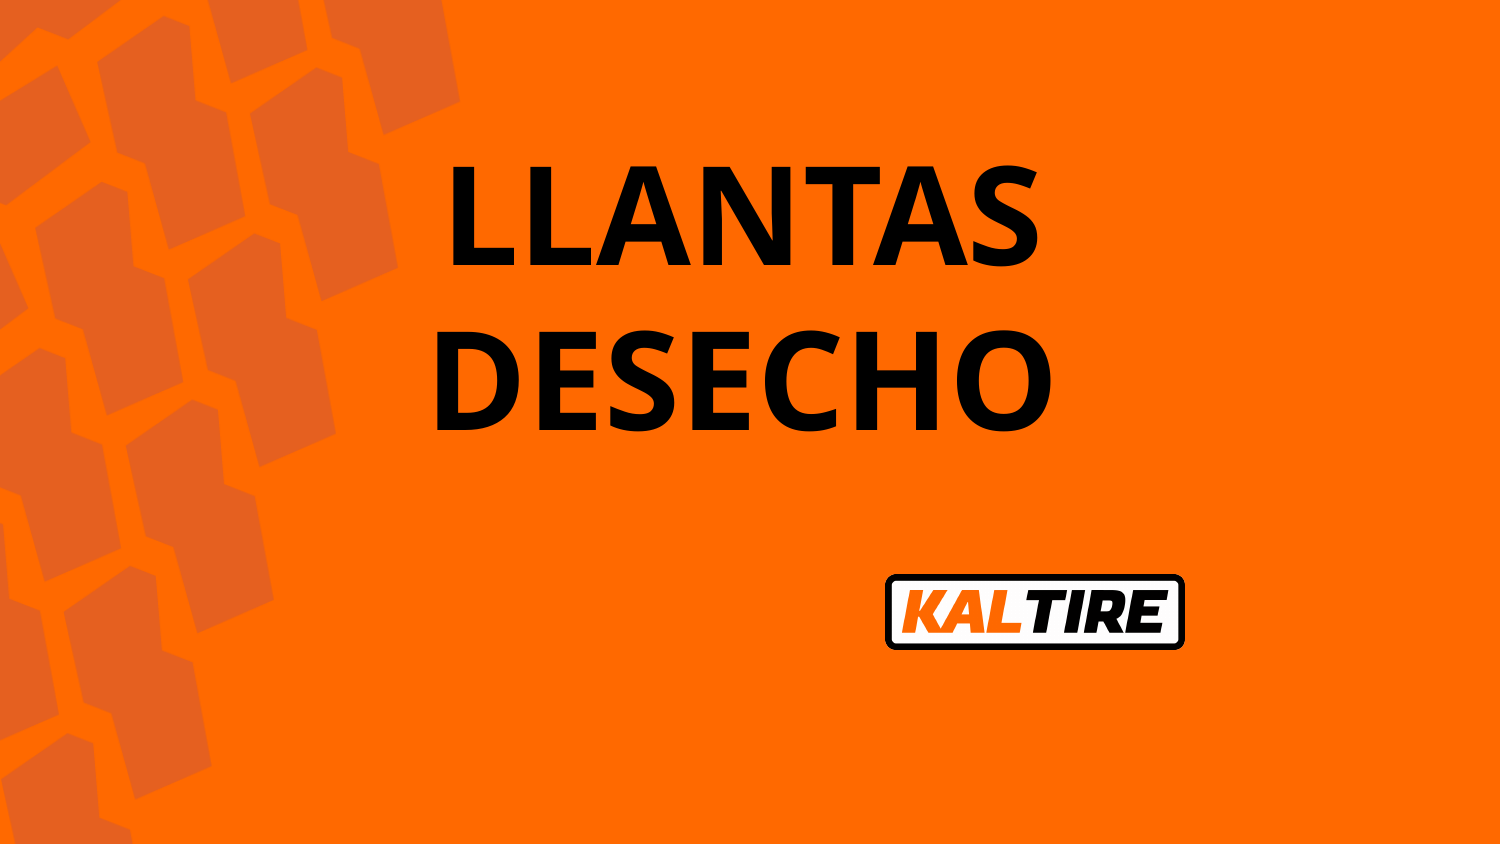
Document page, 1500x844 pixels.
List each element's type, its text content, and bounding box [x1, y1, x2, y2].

picture [0, 0, 1500, 844]
text_box LLANTAS DESECHO [227, 120, 1258, 465]
